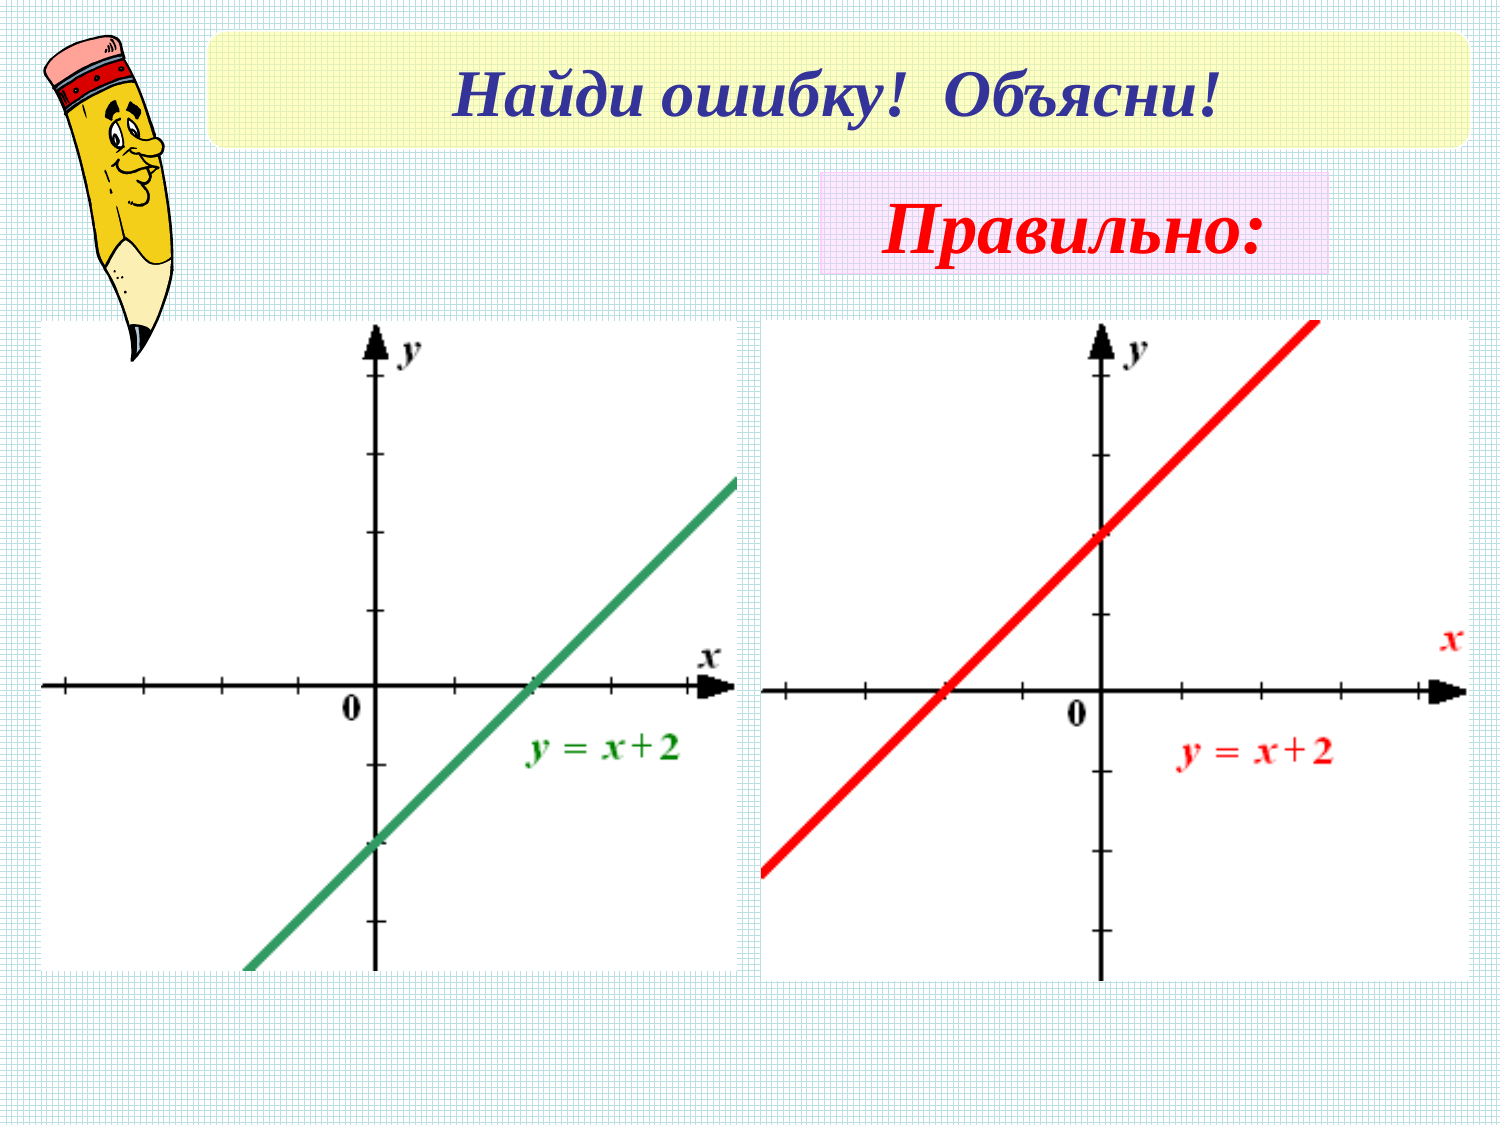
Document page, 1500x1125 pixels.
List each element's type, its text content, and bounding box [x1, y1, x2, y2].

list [761, 320, 1471, 983]
picture [40, 30, 174, 362]
text_box Найди ошибку! Объясни! [206, 30, 1471, 149]
text_box Правильно: [820, 172, 1329, 274]
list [40, 321, 739, 974]
